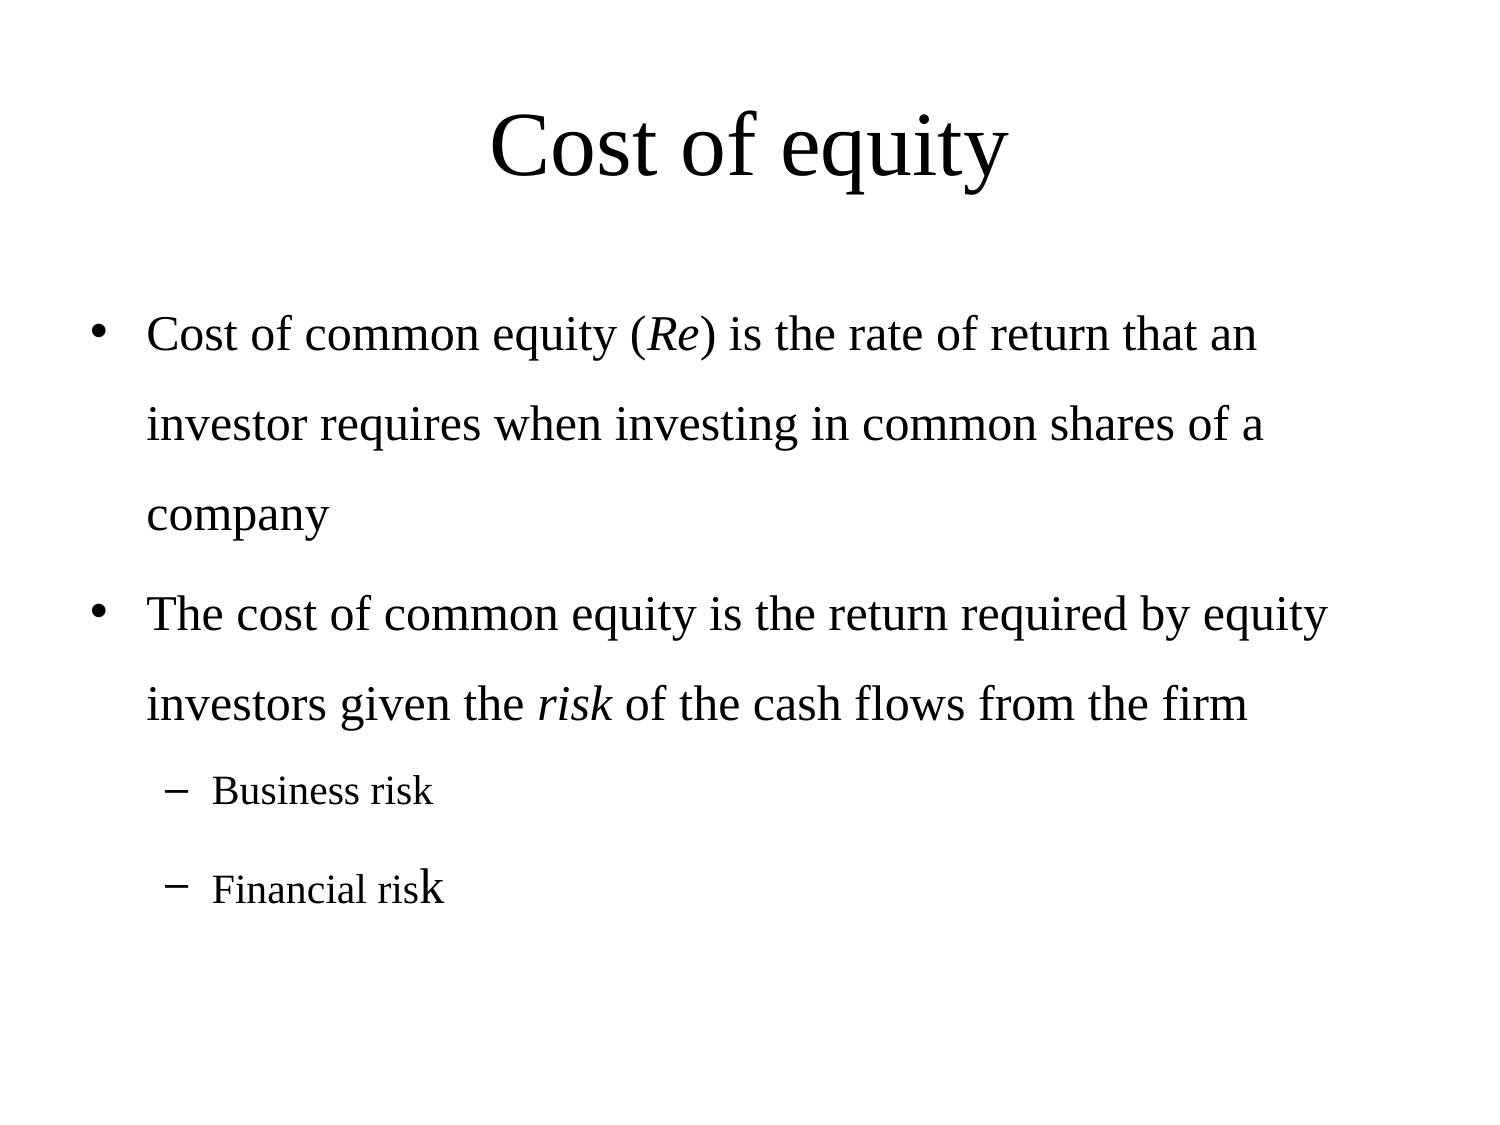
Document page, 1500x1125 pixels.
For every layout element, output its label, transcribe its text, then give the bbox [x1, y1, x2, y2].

title Cost of equity [75, 45, 1425, 233]
list Cost of common equity (Re) is the rate of return that an investor requires when investing in common shares of a company The cost of common equity is the return required by equity investors given the risk of the cash flows from the firm Business risk Financial risk [75, 262, 1425, 1005]
